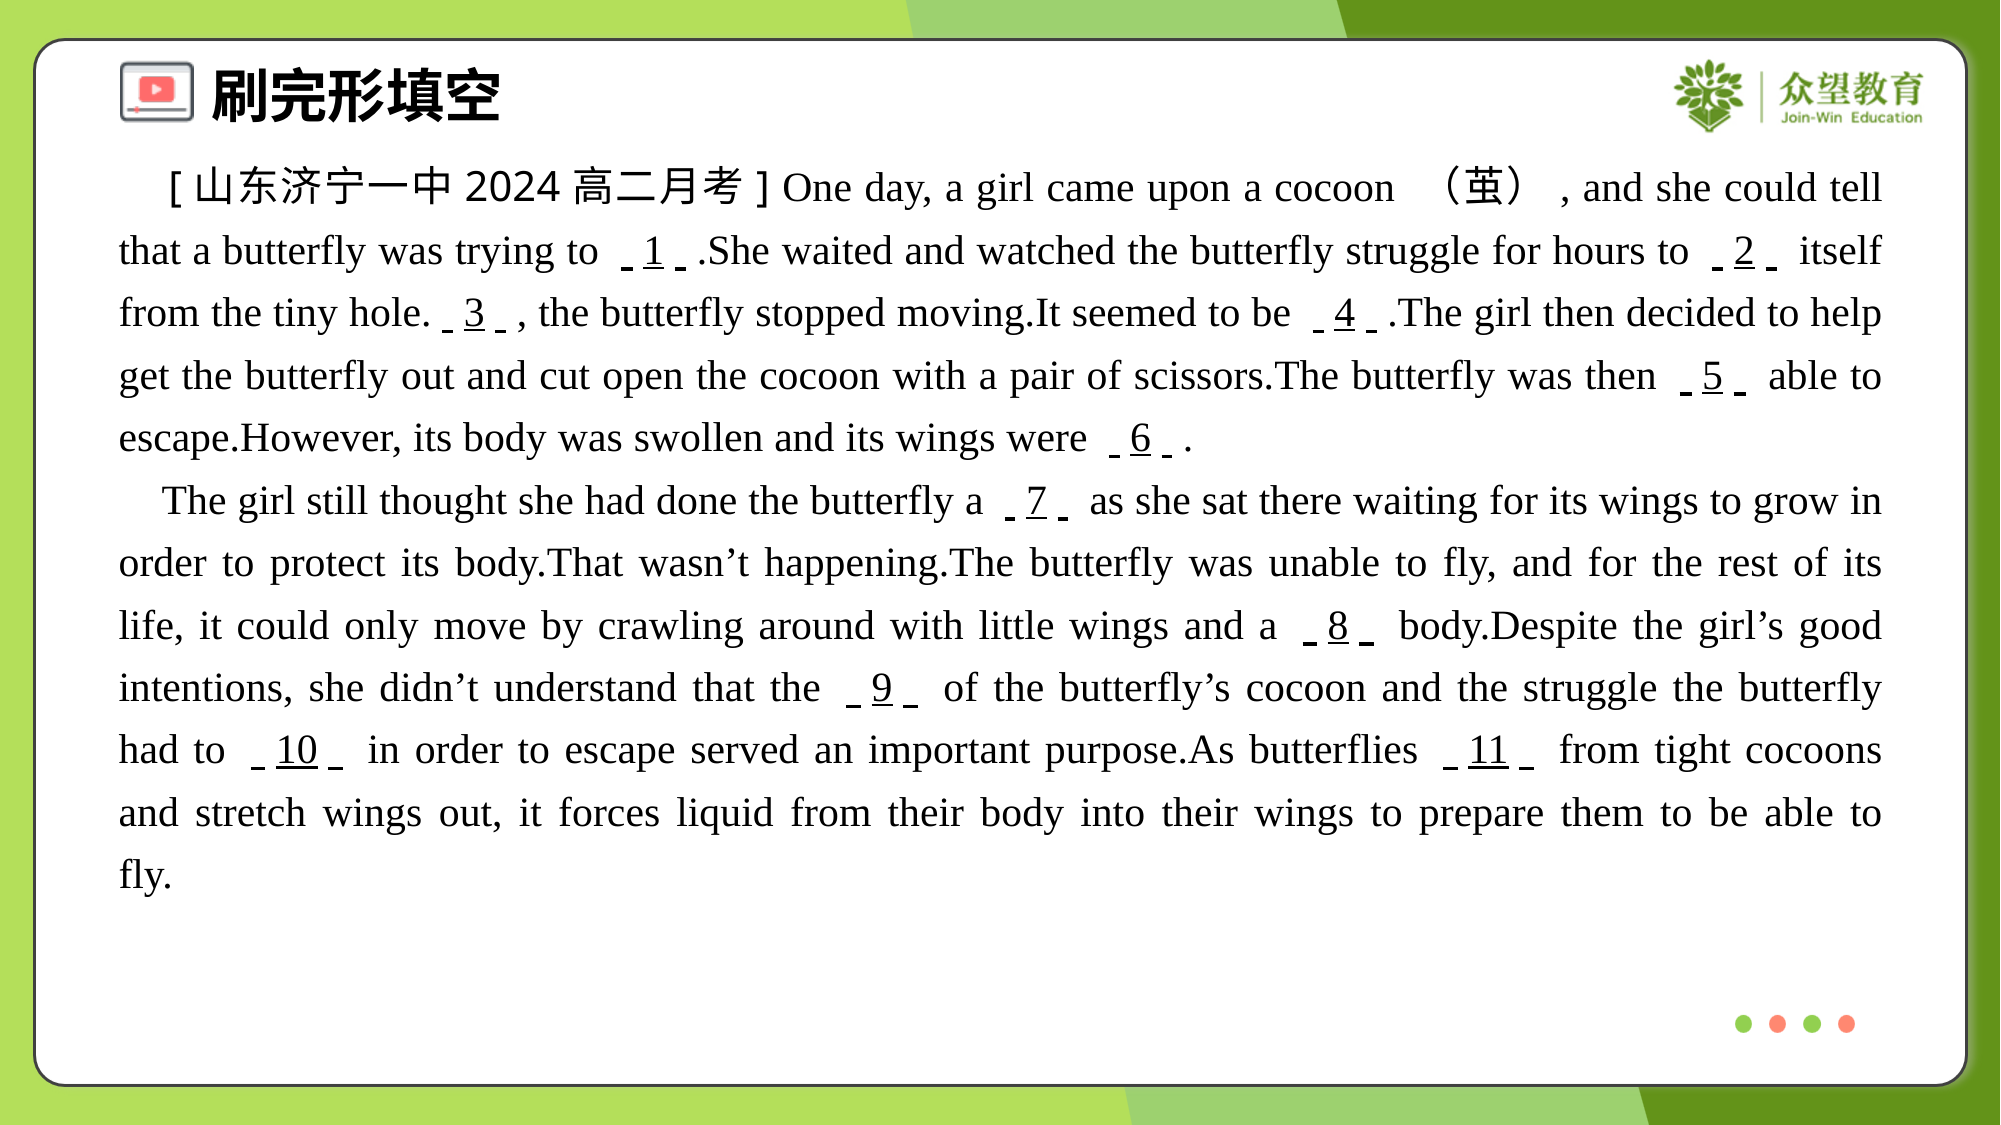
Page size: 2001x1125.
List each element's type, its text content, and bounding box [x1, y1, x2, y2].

picture [0, 0, 2000, 1125]
text_box [山东济宁一中2024高二月考] One day, a girl came upon a cocoon （茧）, and she could tell that a butterfly was trying to . .1. ..She waited and watched the butterfly struggle for hours to . .2. . itself from the tiny hole.. .3. ., the butterfly stopped moving.It seemed to be . .4. ..The girl then decided to help get the butterfly out and cut open the cocoon with a pair of scissors.The butterfly was then . .5. . able to escape.However, its body was swollen and its wings were . .6. .. The girl still thought she had done the butterfly a . .7. . as she sat there waiting for its wings to grow in order to protect its body.That wasn’t happening.The butterfly was unable to fly, and for the rest of its life, it could only move by crawling around with little wings and a . .8. . body.Despite the girl’s good intentions, she didn’t understand that the . .9. . of the butterfly’s cocoon and the struggle the butterfly had to . .10. . in order to escape served an important purpose.As butterflies . .11. . from tight cocoons and stretch wings out, it forces liquid from their body into their wings to prepare them to be able to fly.#2 [118, 147, 1883, 892]
